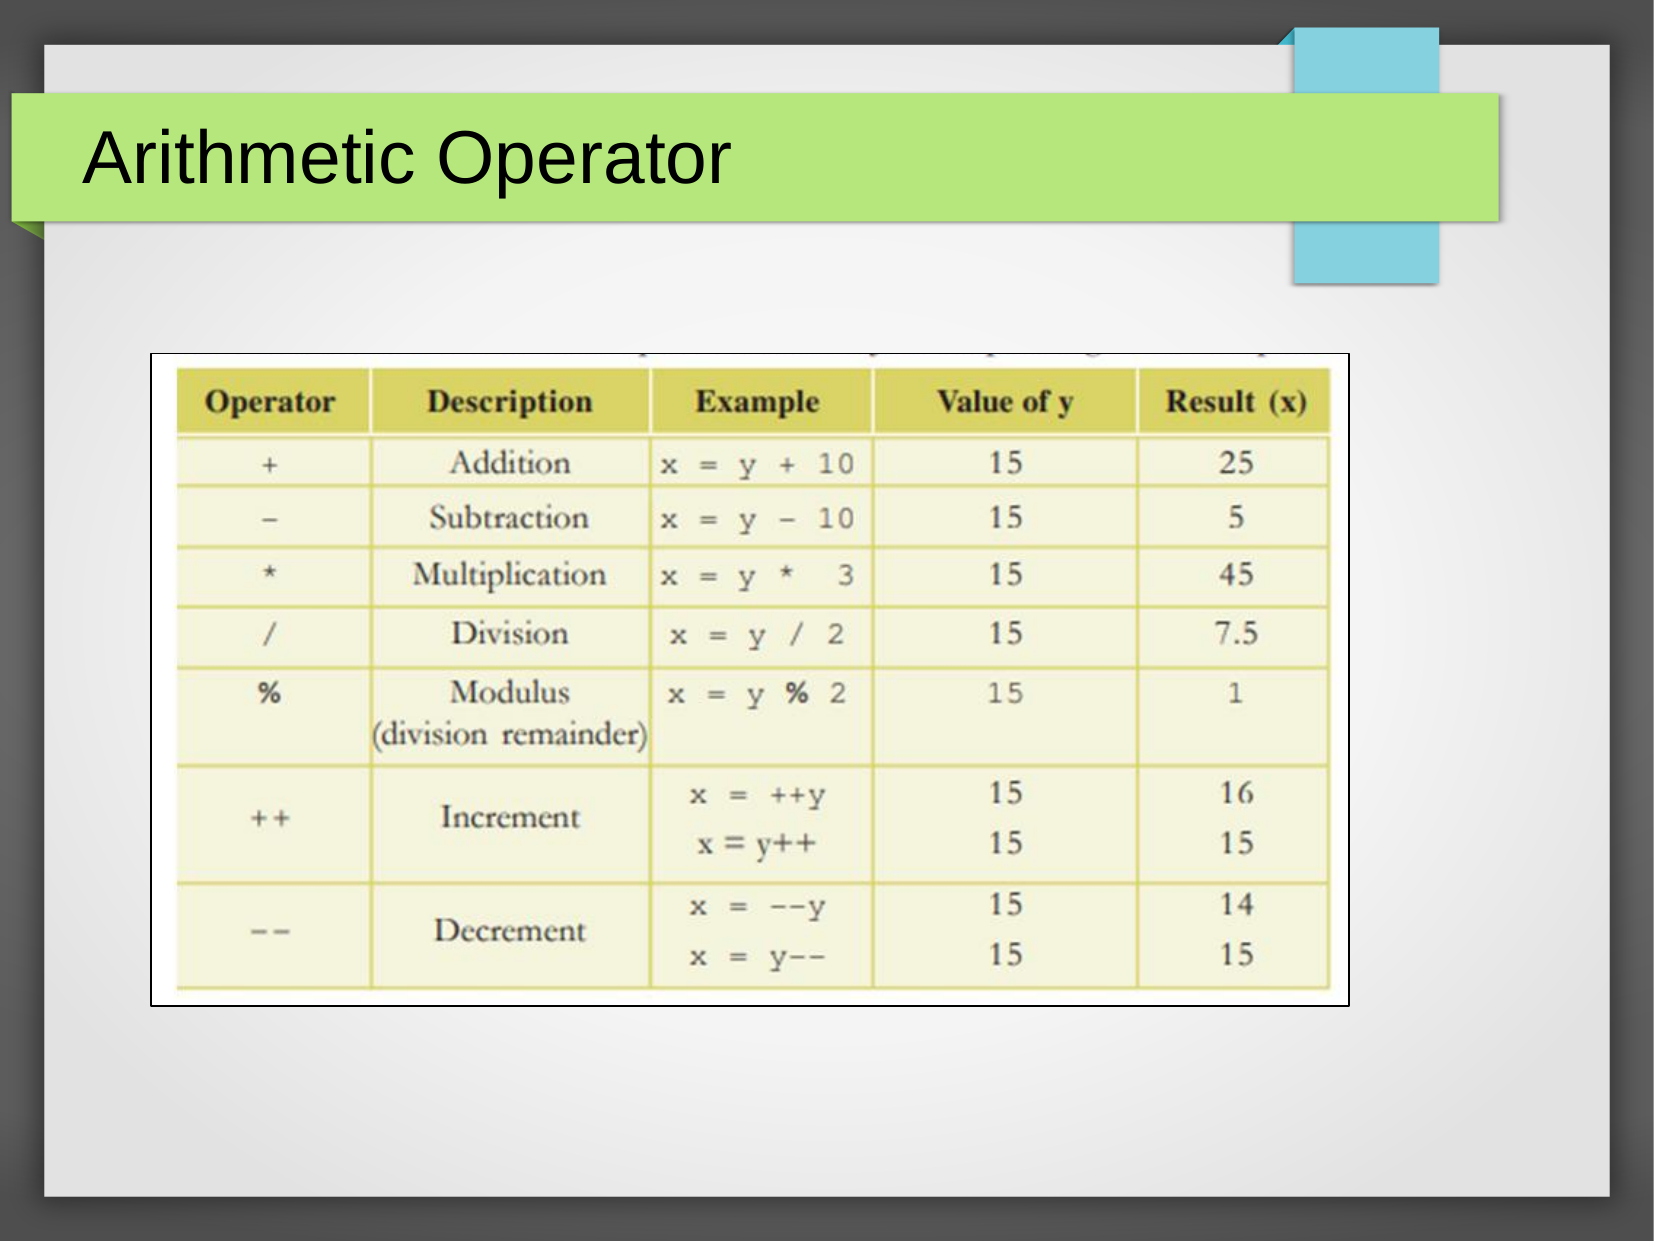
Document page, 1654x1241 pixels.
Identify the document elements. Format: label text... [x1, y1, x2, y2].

text_box Arithmetic Operator [82, 108, 1264, 199]
picture [0, 0, 1654, 1241]
